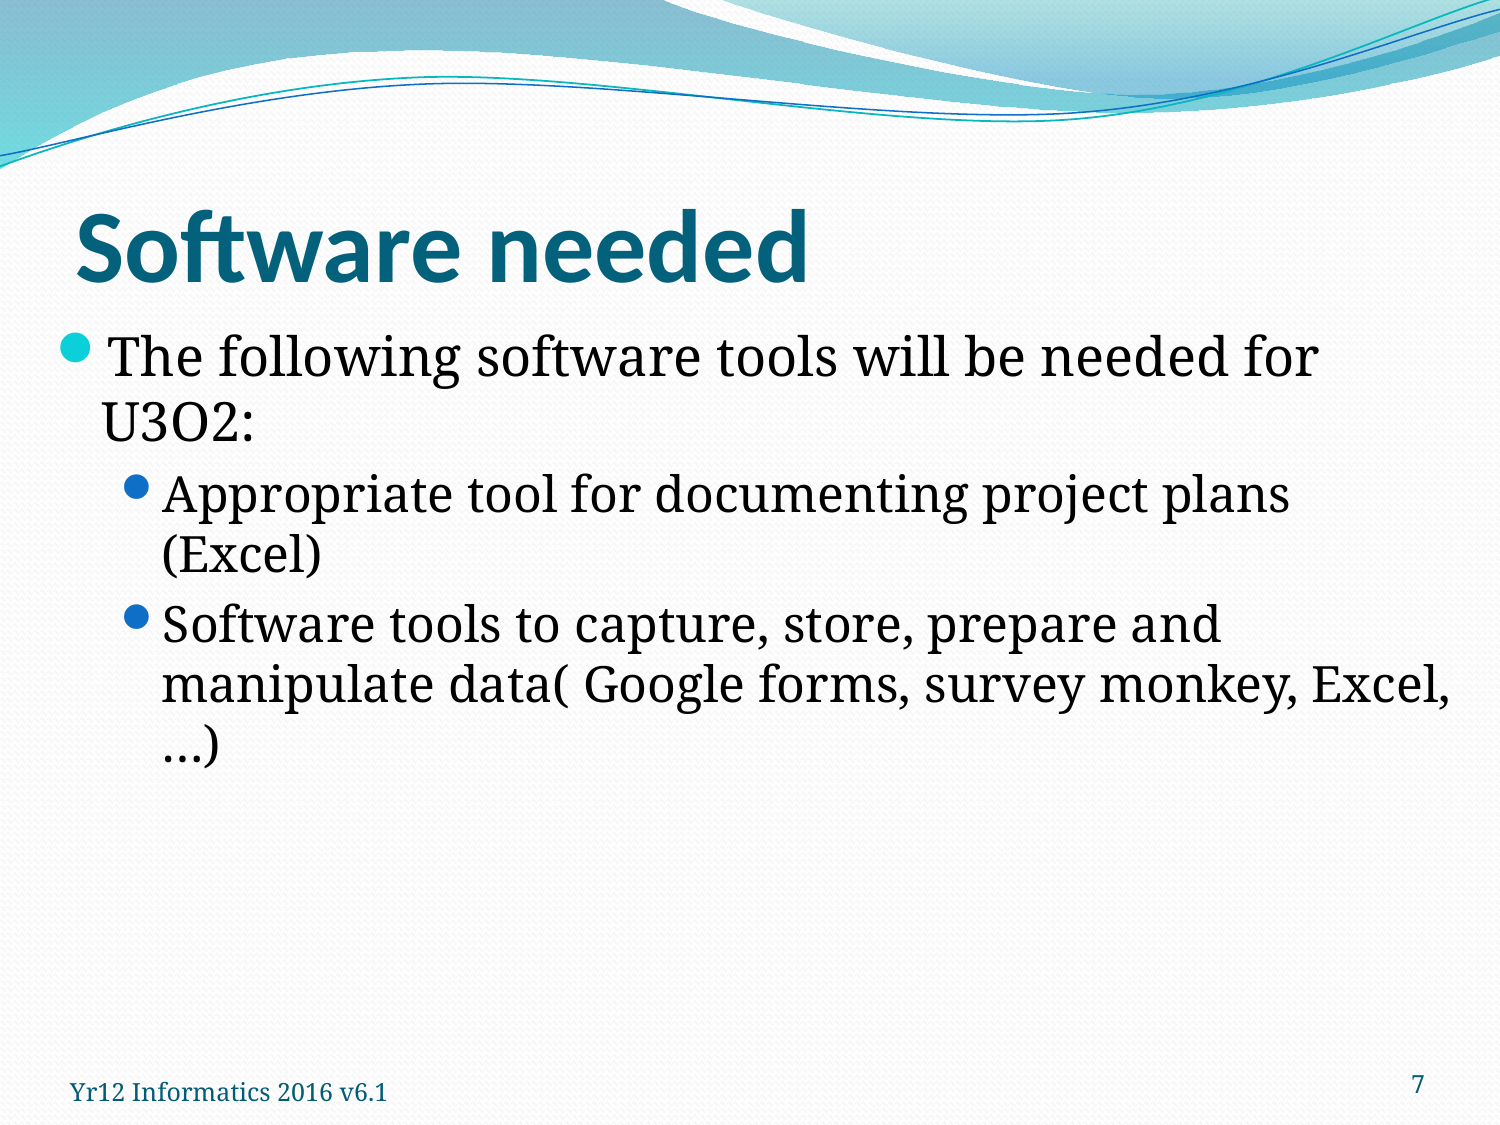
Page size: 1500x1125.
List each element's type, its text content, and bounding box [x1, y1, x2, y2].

text_box The following software tools will be needed for U3O2: Appropriate tool for documenting project plans (Excel) Software tools to capture, store, prepare and manipulate data( Google forms, survey monkey, Excel, …) [41, 314, 1471, 1083]
text_box Software needed [74, 115, 1425, 303]
slide_number 7 [1299, 1042, 1425, 1103]
footer Yr12 Informatics 2016 v6.1 [70, 1046, 620, 1107]
